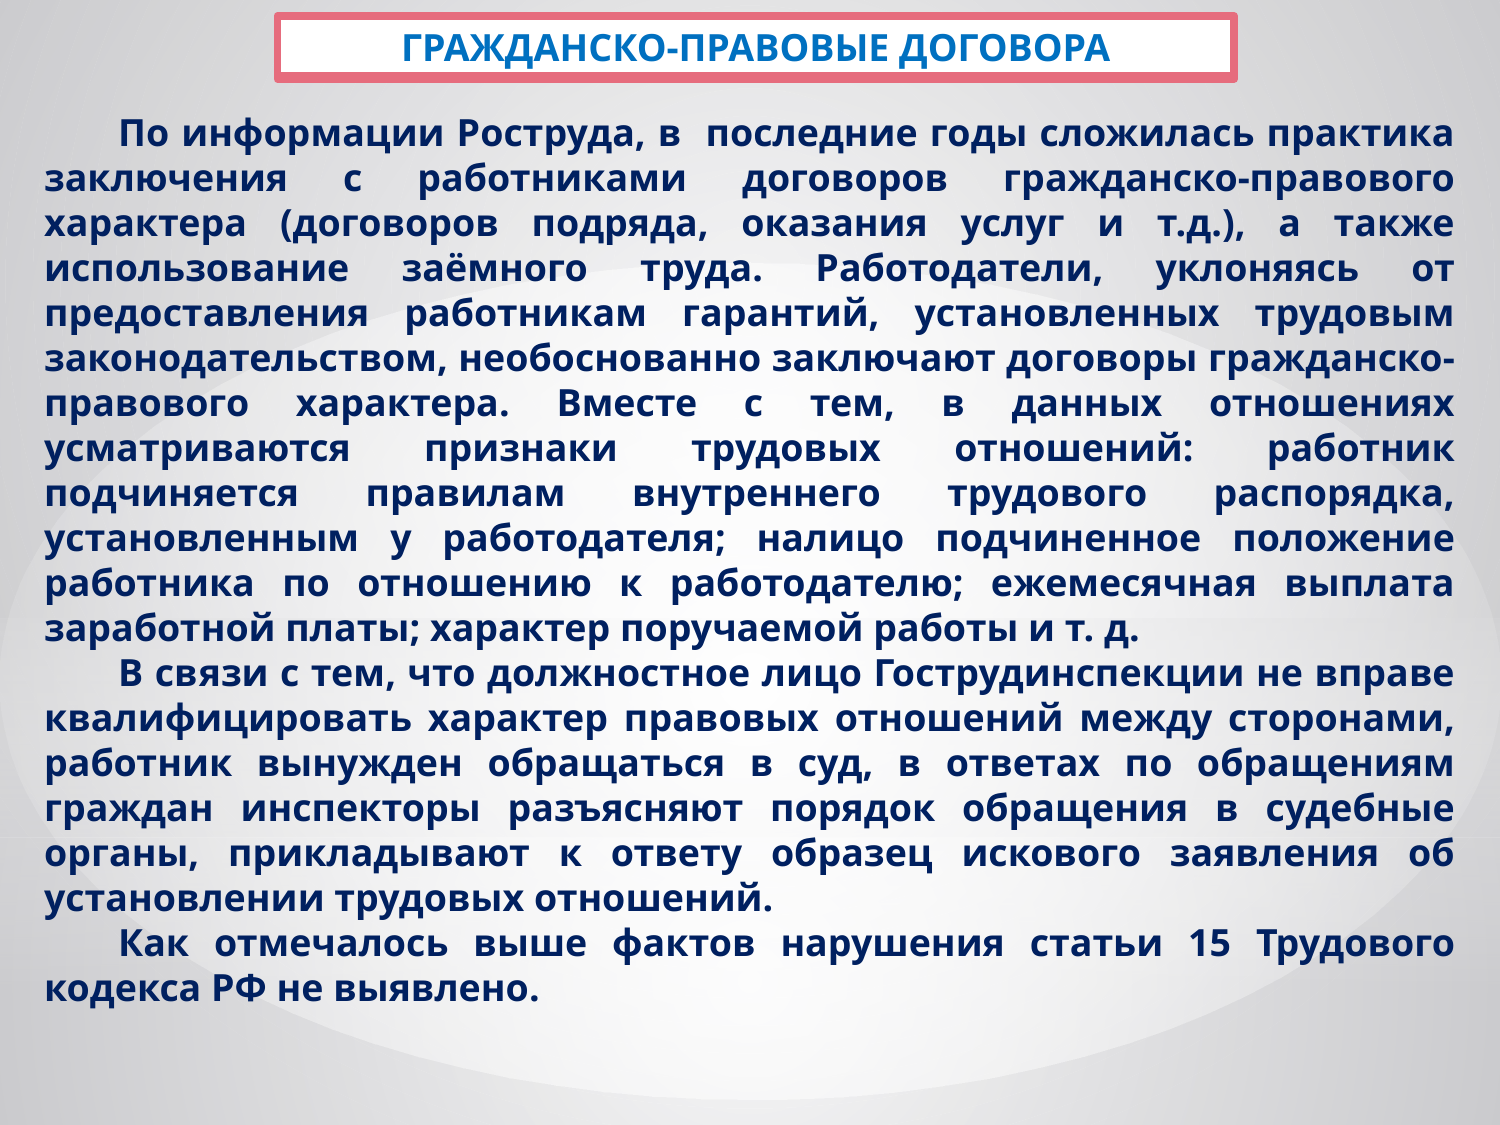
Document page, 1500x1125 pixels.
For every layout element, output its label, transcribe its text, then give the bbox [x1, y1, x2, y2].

text_box ГРАЖДАНСКО-ПРАВОВЫЕ ДОГОВОРА [274, 79, 1238, 83]
text_box По информации Роструда, в последние годы сложилась практика заключения с работниками договоров гражданско-правового характера (договоров подряда, оказания услуг и т.д.), а также использование заёмного труда. Работодатели, уклоняясь от предоставления работникам гарантий, установленных трудовым законодательством, необоснованно заключают договоры гражданско-правового характера. Вместе с тем, в данных отношениях усматриваются признаки трудовых отношений: работник подчиняется правилам внутреннего трудового распорядка, установленным у работодателя; налицо подчиненное положение работника по отношению к работодателю; ежемесячная выплата заработной платы; характер поручаемой работы и т. д. В связи с тем, что должностное лицо Гострудинспекции не вправе квалифицировать характер правовых отношений между сторонами, работник вынужден обращаться в суд, в ответах по обращениям граждан инспекторы разъясняют порядок обращения в судебные органы, прикладывают к ответу образец искового заявления об установлении трудовых отношений. Как отмечалось выше фактов нарушения статьи 15 Трудового кодекса РФ не выявлено. [29, 101, 1471, 1107]
text_box ГРАЖДАНСКО-ПРАВОВЫЕ ДОГОВОРА [274, 12, 1238, 80]
